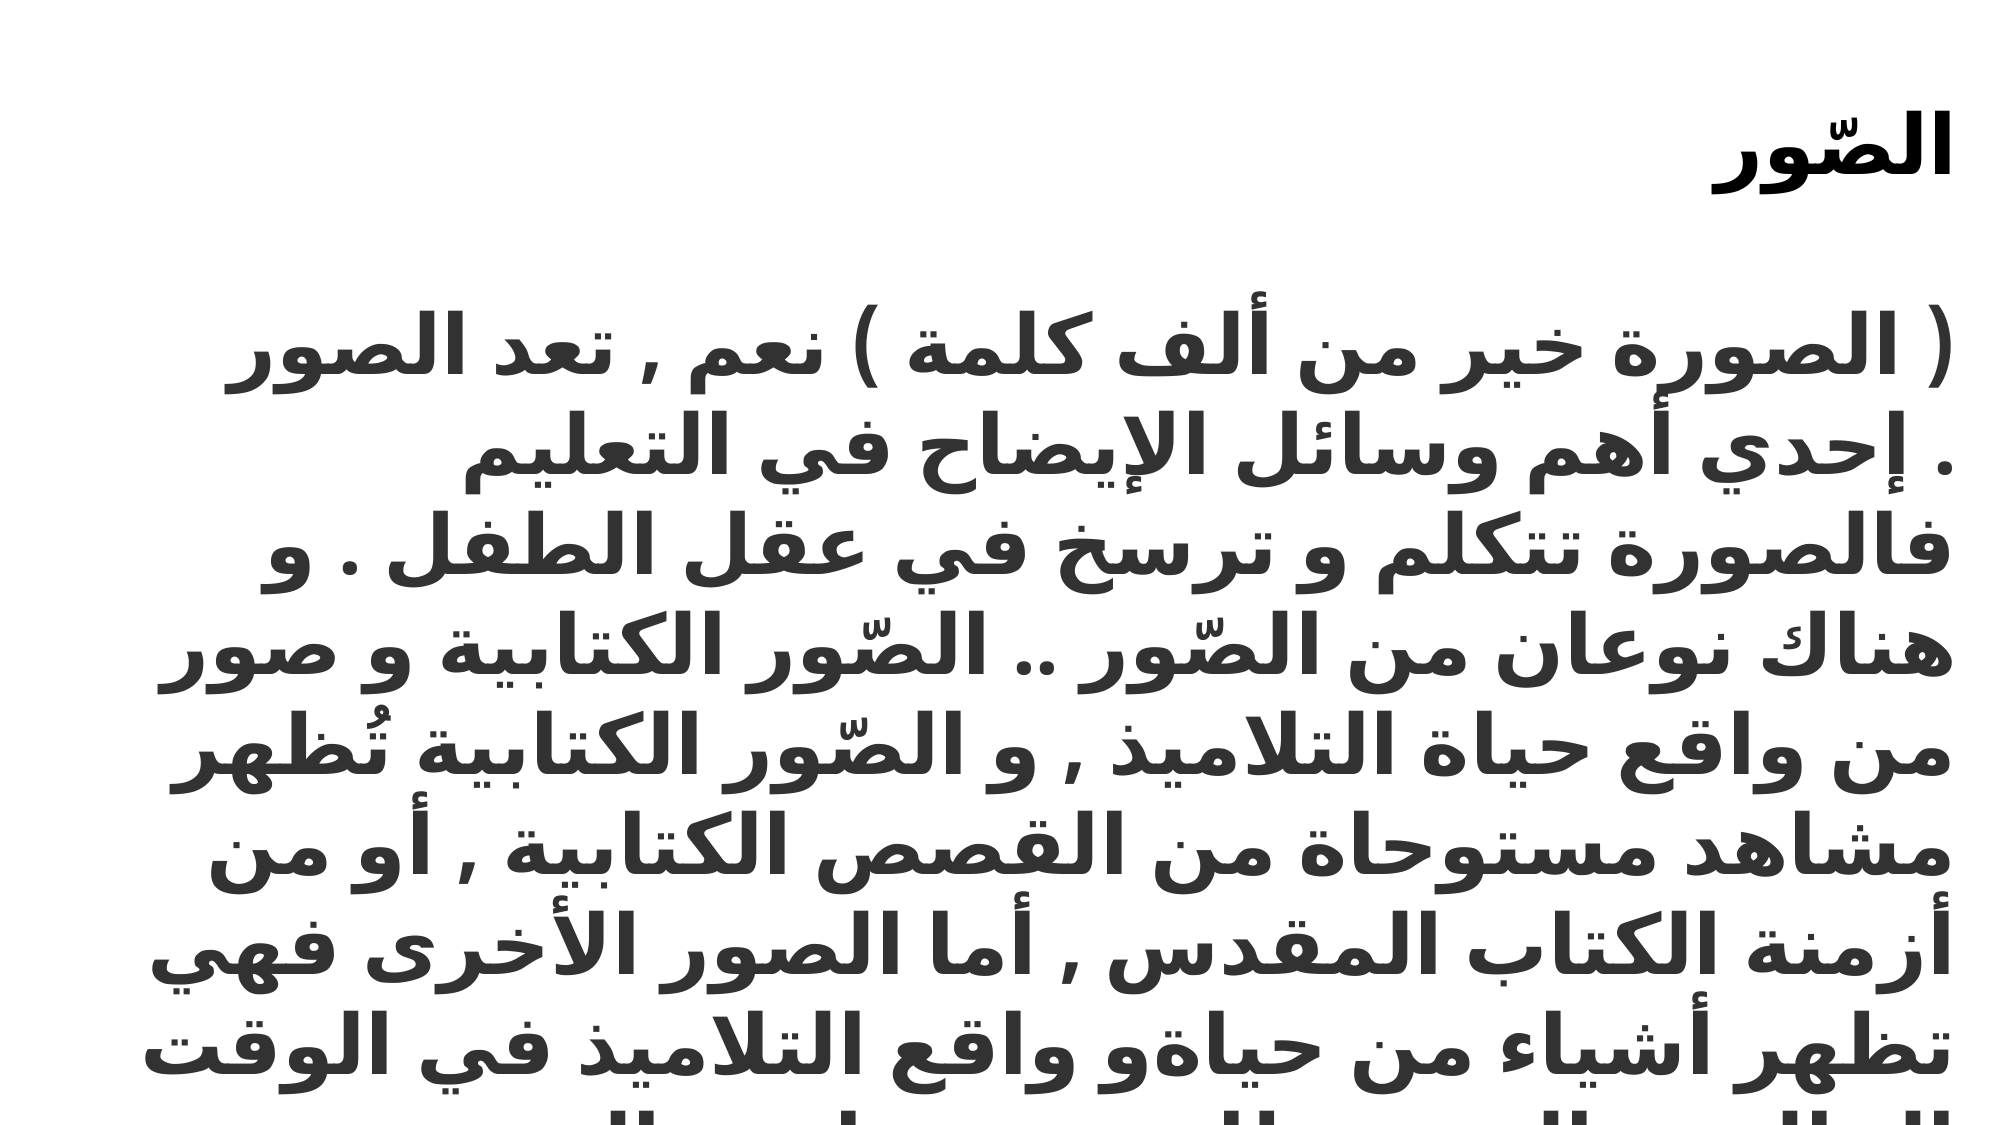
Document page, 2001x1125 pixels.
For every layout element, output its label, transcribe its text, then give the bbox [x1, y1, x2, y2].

text_box الصّور ( الصورة خير من ألف كلمة ) نعم , تعد الصور إحدي أهم وسائل الإيضاح في التعليم . فالصورة تتكلم و ترسخ في عقل الطفل . و هناك نوعان من الصّور .. الصّور الكتابية و صور من واقع حياة التلاميذ , و الصّور الكتابية تُظهر مشاهد مستوحاة من القصص الكتابية , أو من أزمنة الكتاب المقدس , أما الصور الأخرى فهي تظهر أشياء من حياةو واقع التلاميذ في الوقت الحالي و التي تتطابق مع حياتهم اليومية و التي يجب تغييرها أو تعديلها , بناءاً علي ما شاهدوه في الصّور الكتابية . [94, 83, 1972, 1125]
